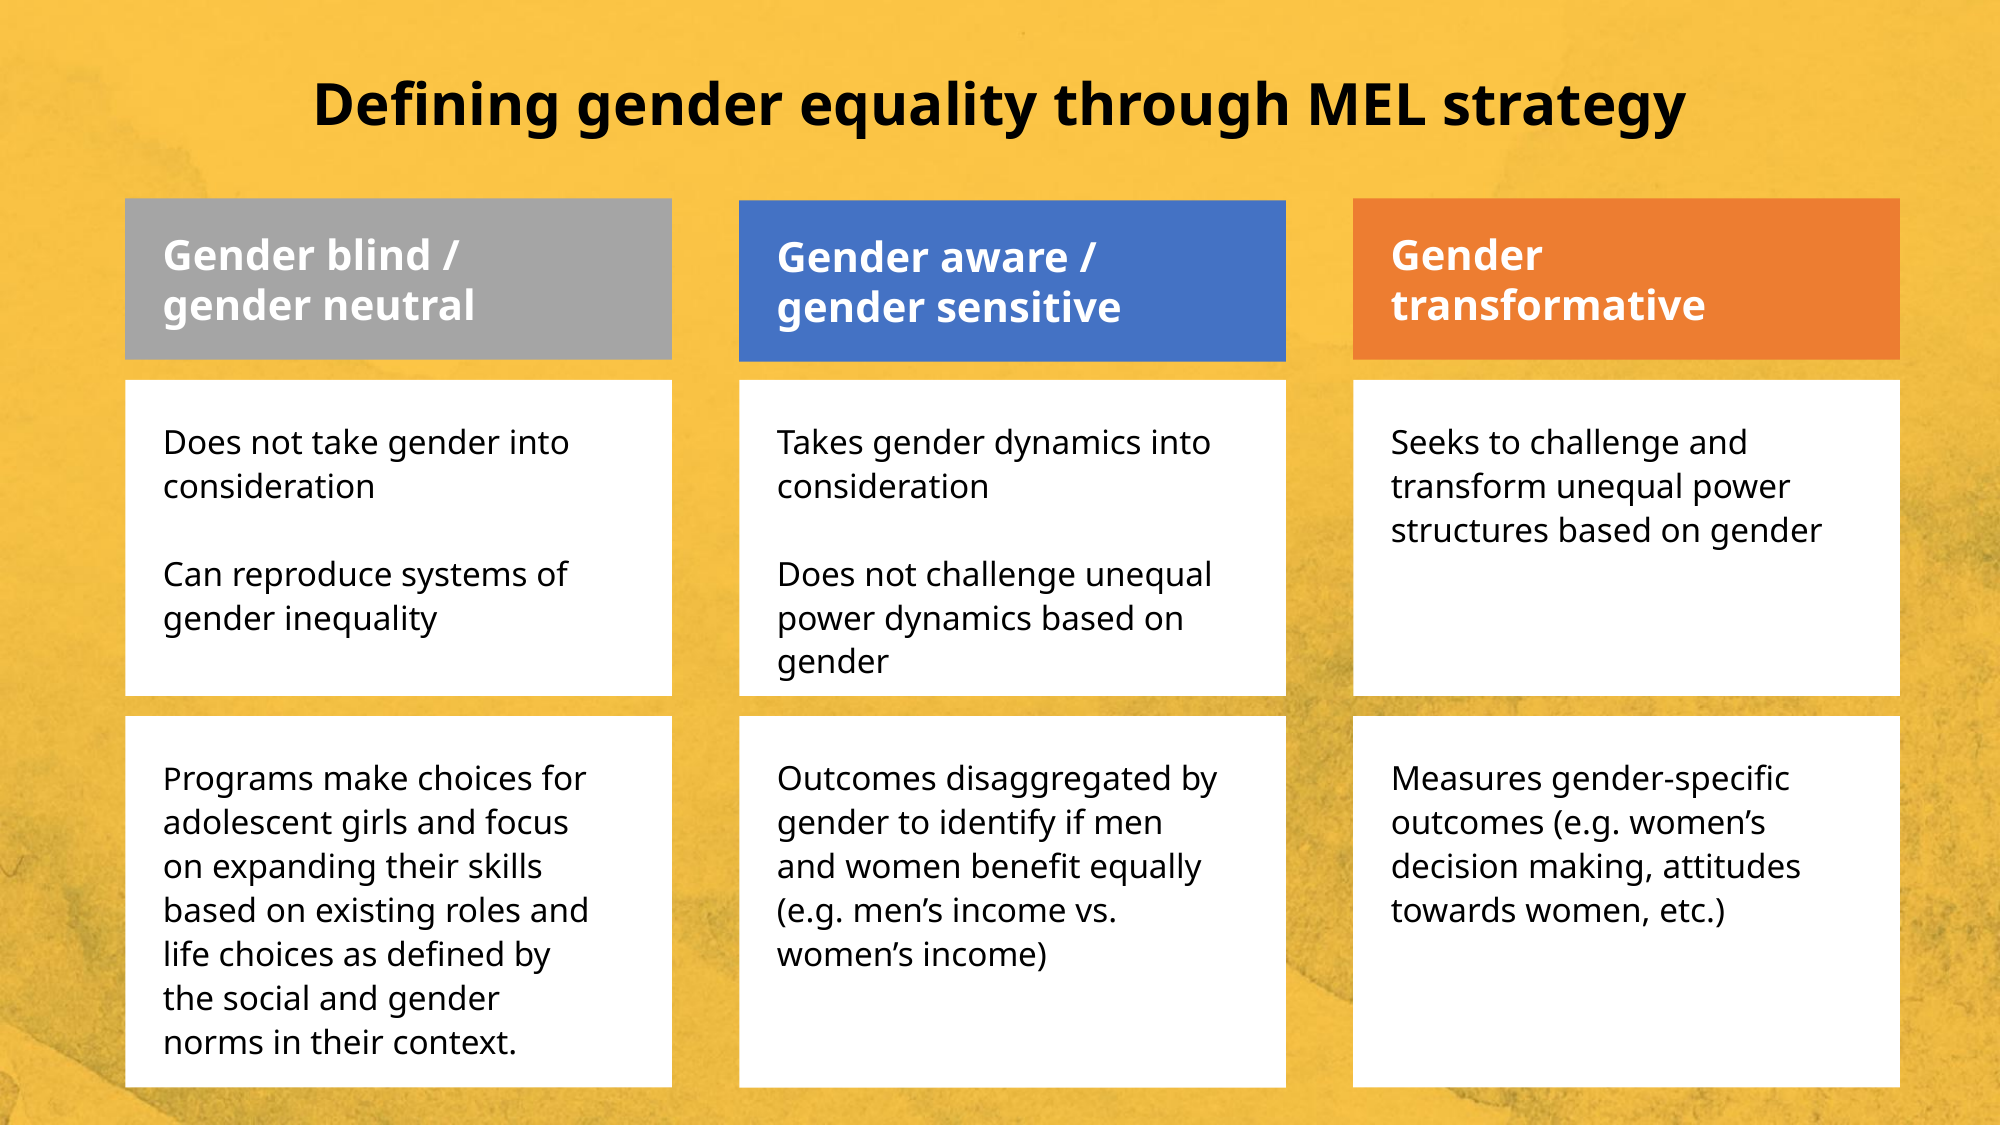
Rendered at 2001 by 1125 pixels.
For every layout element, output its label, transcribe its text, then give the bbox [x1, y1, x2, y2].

text_box Gender blind / gender neutral [125, 198, 672, 360]
title Defining gender equality through MEL strategy [99, 7, 1900, 198]
text_box Programs make choices for adolescent girls and focus on expanding their skills based on existing roles and life choices as defined by the social and gender norms in their context. [125, 716, 672, 1088]
text_box Seeks to challenge and transform unequal power structures based on gender [1353, 379, 1900, 696]
text_box Takes gender dynamics into consideration Does not challenge unequal power dynamics based on gender [739, 379, 1286, 696]
text_box Outcomes disaggregated by gender to identify if men and women benefit equally (e.g. men’s income vs. women’s income) [739, 716, 1286, 1088]
text_box Gender transformative [1353, 198, 1900, 360]
text_box Gender aware / gender sensitive [739, 200, 1286, 362]
text_box Does not take gender into consideration Can reproduce systems of gender inequality [125, 379, 672, 696]
text_box Measures gender-specific outcomes (e.g. women’s decision making, attitudes towards women, etc.) [1353, 716, 1900, 1088]
picture [0, 0, 2000, 1125]
